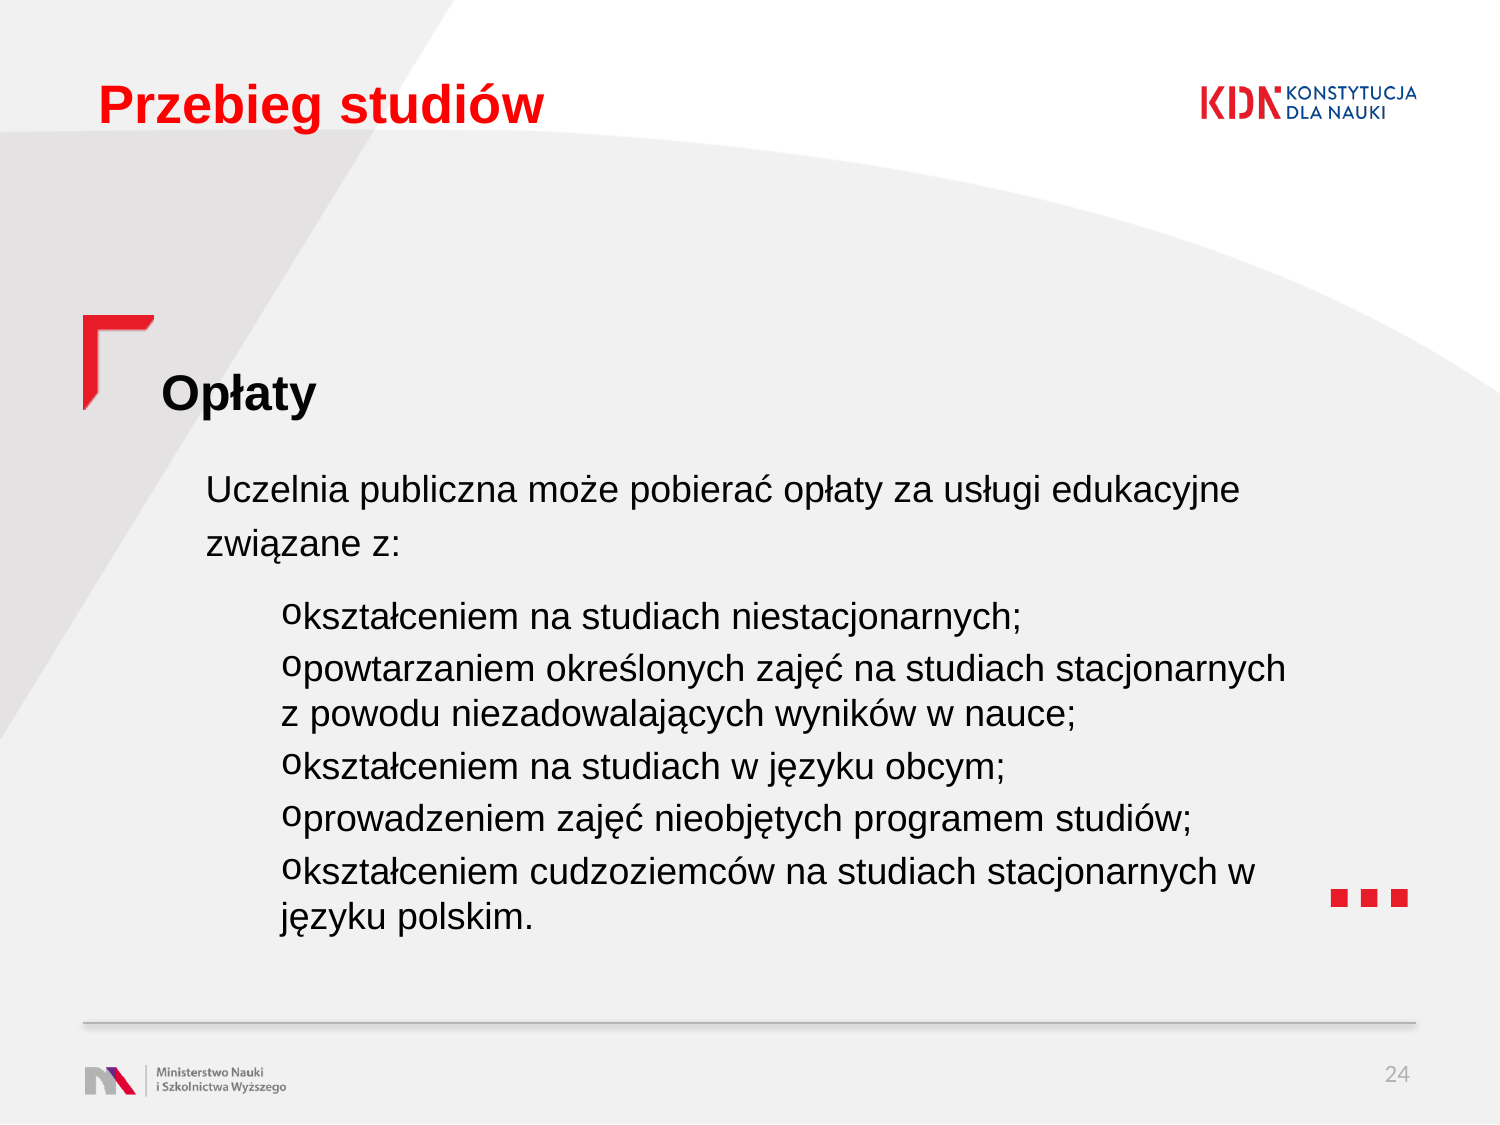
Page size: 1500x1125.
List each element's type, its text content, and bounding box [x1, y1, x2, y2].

slide_number 24 [1074, 1042, 1425, 1103]
title Przebieg studiów [83, 74, 1170, 143]
picture [0, 0, 1500, 1125]
list Opłaty [146, 341, 1252, 423]
list Uczelnia publiczna może pobierać opłaty za usługi edukacyjne związane z: kształceniem na studiach niestacjonarnych; powtarzaniem określonych zajęć na studiach stacjonarnych z powodu niezadowalających wyników w nauce; kształceniem na studiach w języku obcym; prowadzeniem zajęć nieobjętych programem studiów; kształceniem cudzoziemców na studiach stacjonarnych w języku polskim. [190, 448, 1334, 956]
